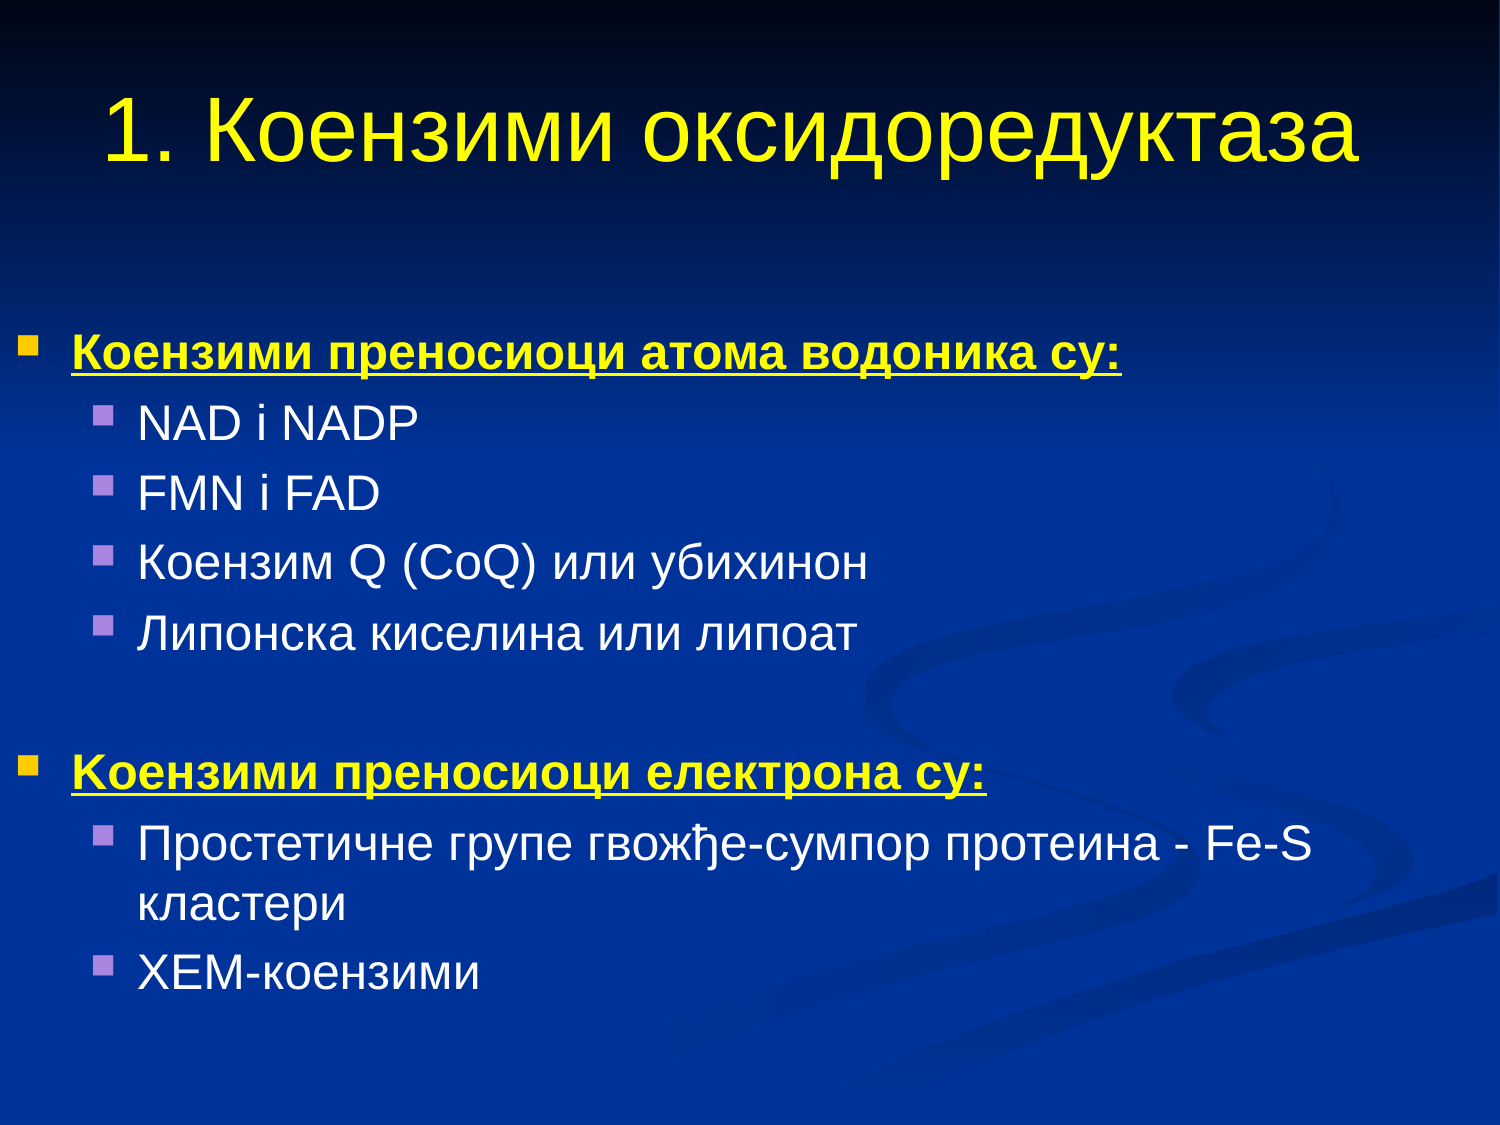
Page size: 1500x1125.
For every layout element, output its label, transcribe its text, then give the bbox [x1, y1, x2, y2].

list Коензими преносиоци атома водоника су: NAD i NADP FMN i FAD Коензим Q (CоQ) или убихинон Липонска киселина или липоат Kоензими преносиоци електрона су: Простетичне групе гвожђе-сумпор протеина - Fе-S кластери ХЕМ-коензими [0, 312, 1500, 1125]
title 1. Коензими оксидоредуктаза [50, 50, 1413, 200]
